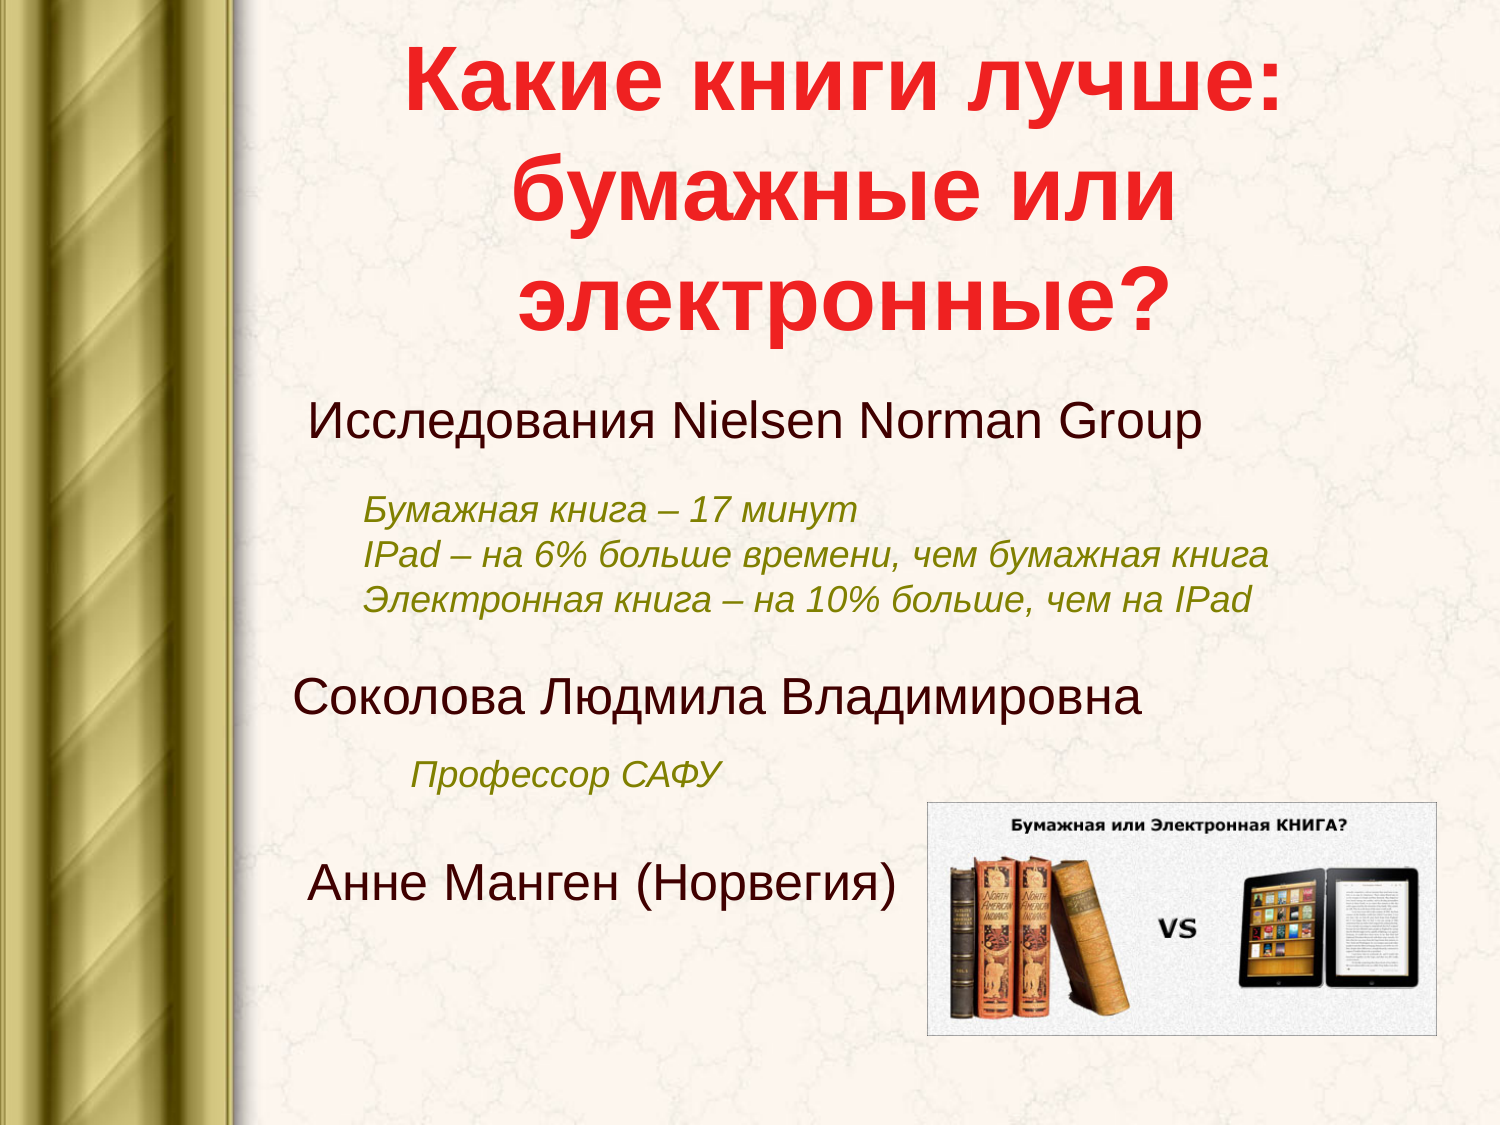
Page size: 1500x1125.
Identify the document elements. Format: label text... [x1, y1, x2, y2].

text_box Анне Манген (Норвегия) [292, 840, 921, 918]
picture [0, 0, 1500, 1125]
text_box Бумажная книга – 17 минут IPad – на 6% больше времени, чем бумажная книга Электронная книга – на 10% больше, чем на IPad [348, 477, 1294, 628]
text_box Соколова Людмила Владимировна [277, 655, 1235, 733]
text_box Исследования Nielsen Norman Group [292, 379, 1250, 457]
text_box Профессор САФУ [395, 742, 780, 803]
title Какие книги лучше: бумажные или электронные? [229, 89, 1461, 278]
